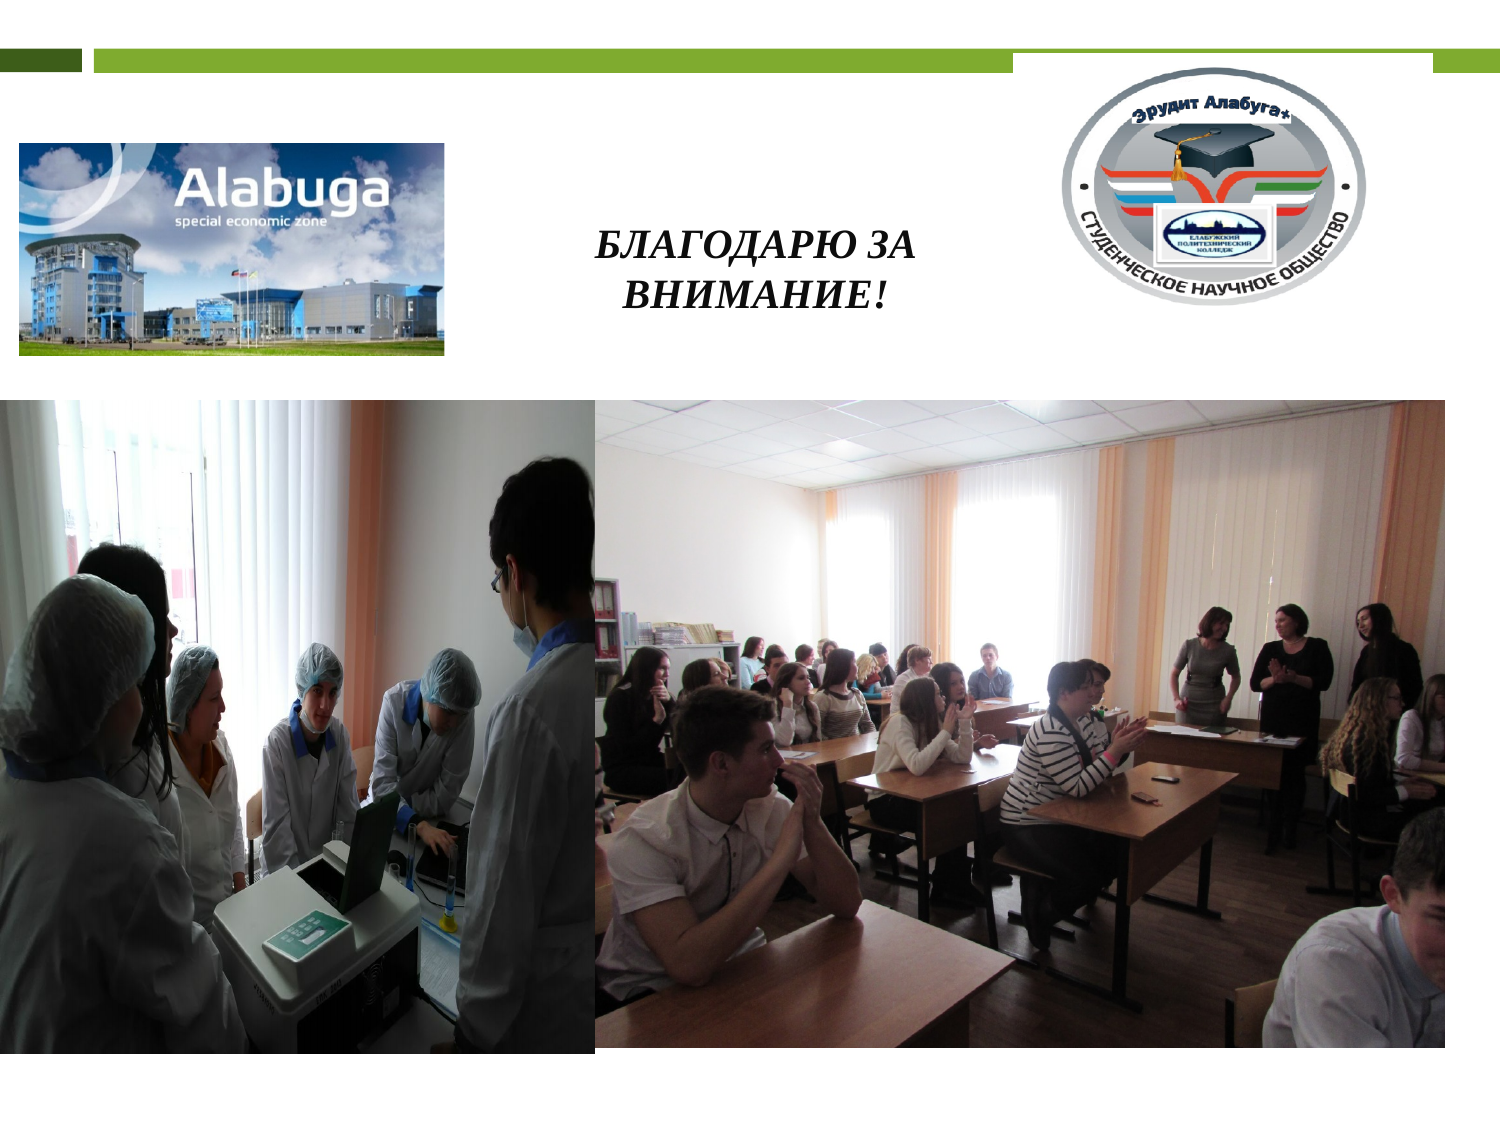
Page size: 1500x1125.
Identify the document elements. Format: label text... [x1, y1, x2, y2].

picture [18, 142, 445, 356]
picture [0, 400, 1445, 1054]
text_box БЛАГОДАРЮ ЗА ВНИМАНИЕ! [462, 209, 1012, 324]
picture [1013, 53, 1434, 318]
